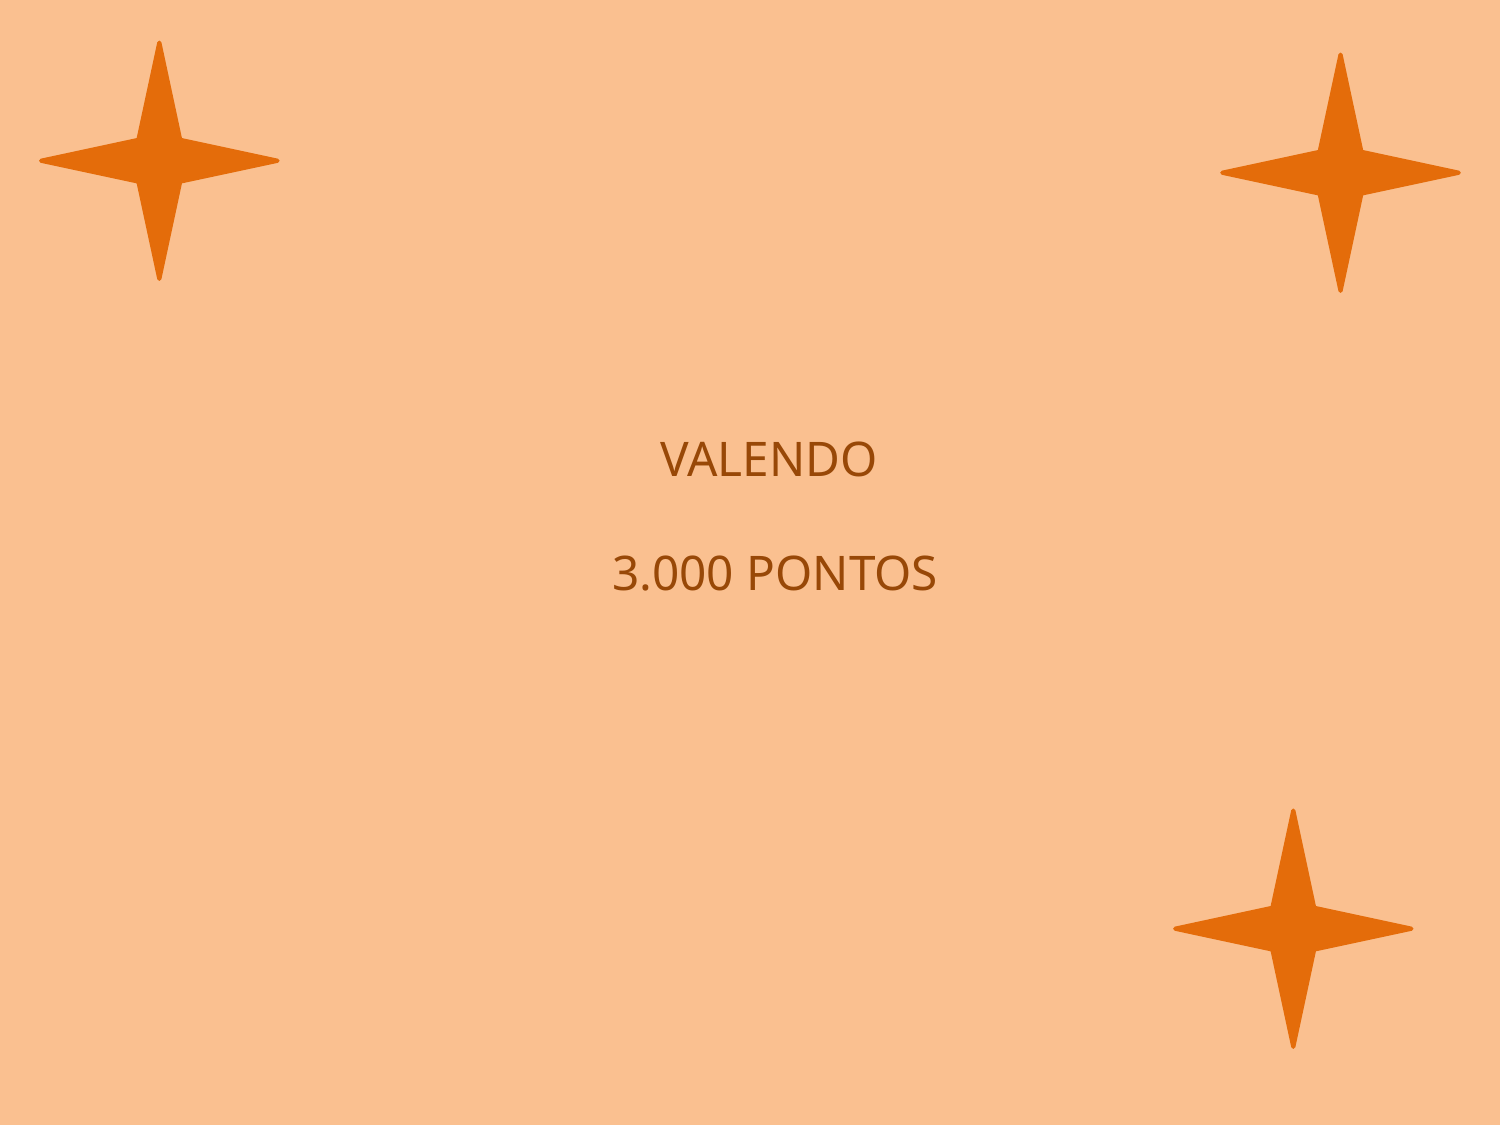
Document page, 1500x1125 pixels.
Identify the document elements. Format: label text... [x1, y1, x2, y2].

title VALENDO 3.000 PONTOS [100, 420, 1451, 609]
text_box [1220, 52, 1461, 293]
text_box [39, 40, 280, 281]
text_box [1173, 808, 1414, 1049]
